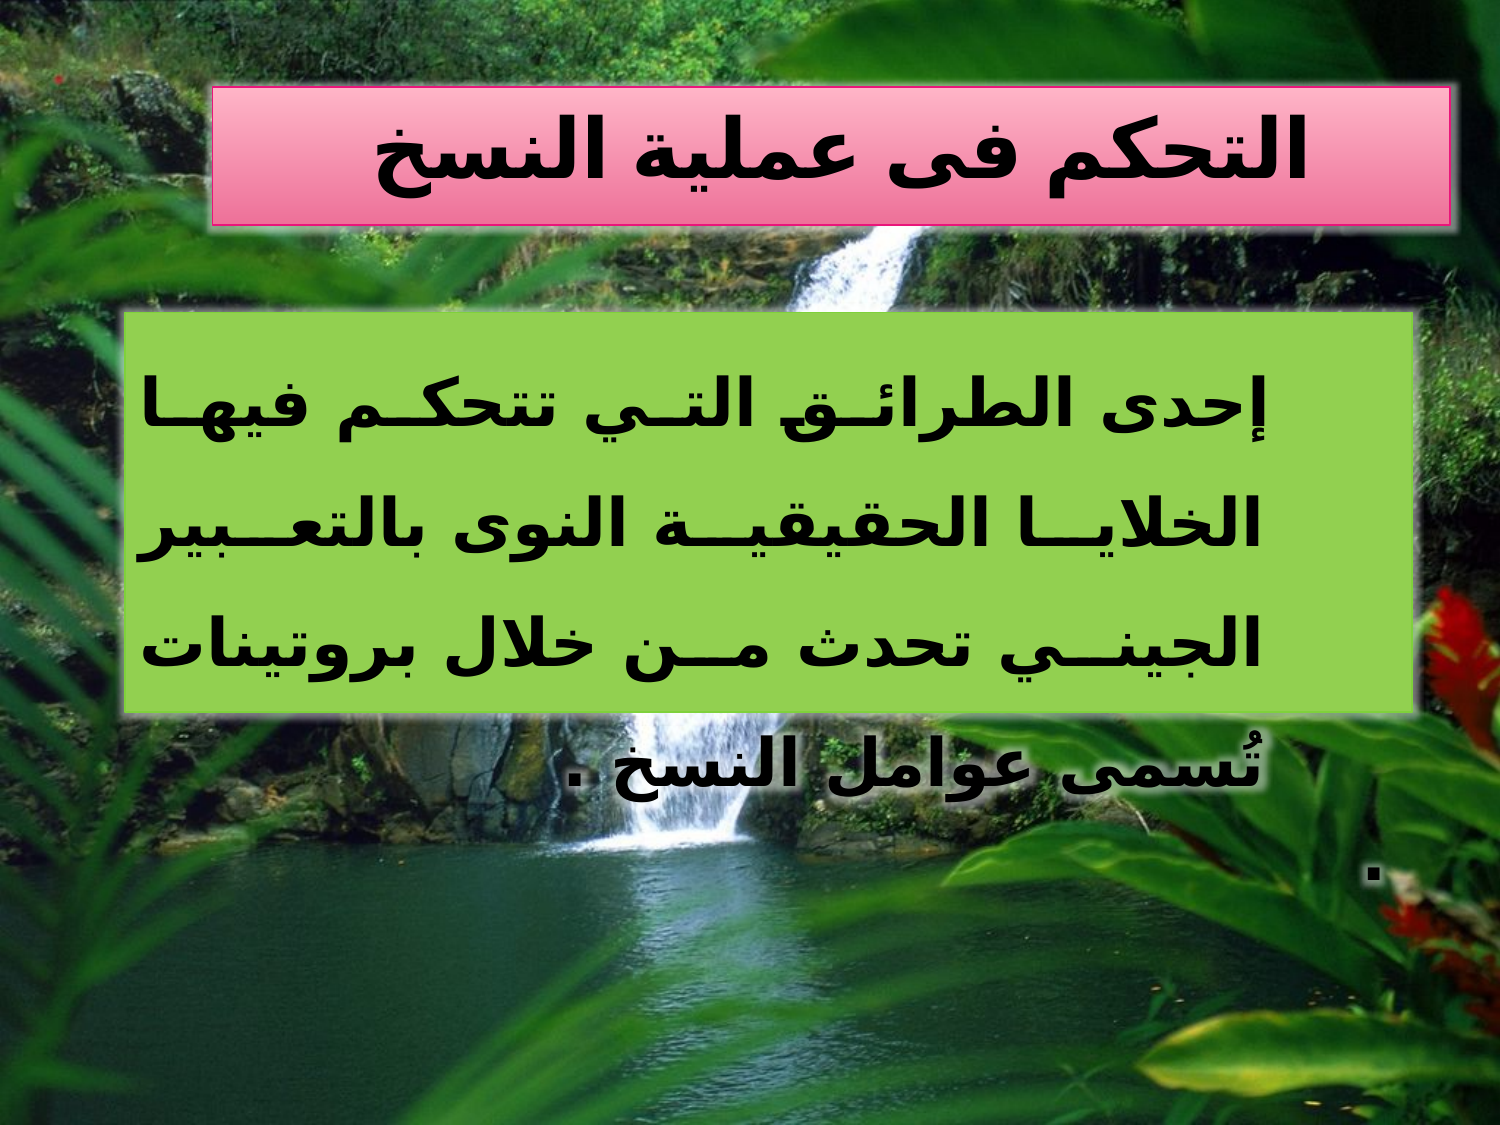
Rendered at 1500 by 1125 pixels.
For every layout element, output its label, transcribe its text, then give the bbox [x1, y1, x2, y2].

text_box إحدى الطرائق التي تتحكم فيها الخلايا الحقيقية النوى بالتعبير الجيني تحدث من خلال بروتينات تُسمى عوامل النسخ . . [124, 312, 1413, 713]
text_box التحكم فى عملية النسخ [212, 86, 1451, 226]
picture [0, 0, 1500, 1125]
